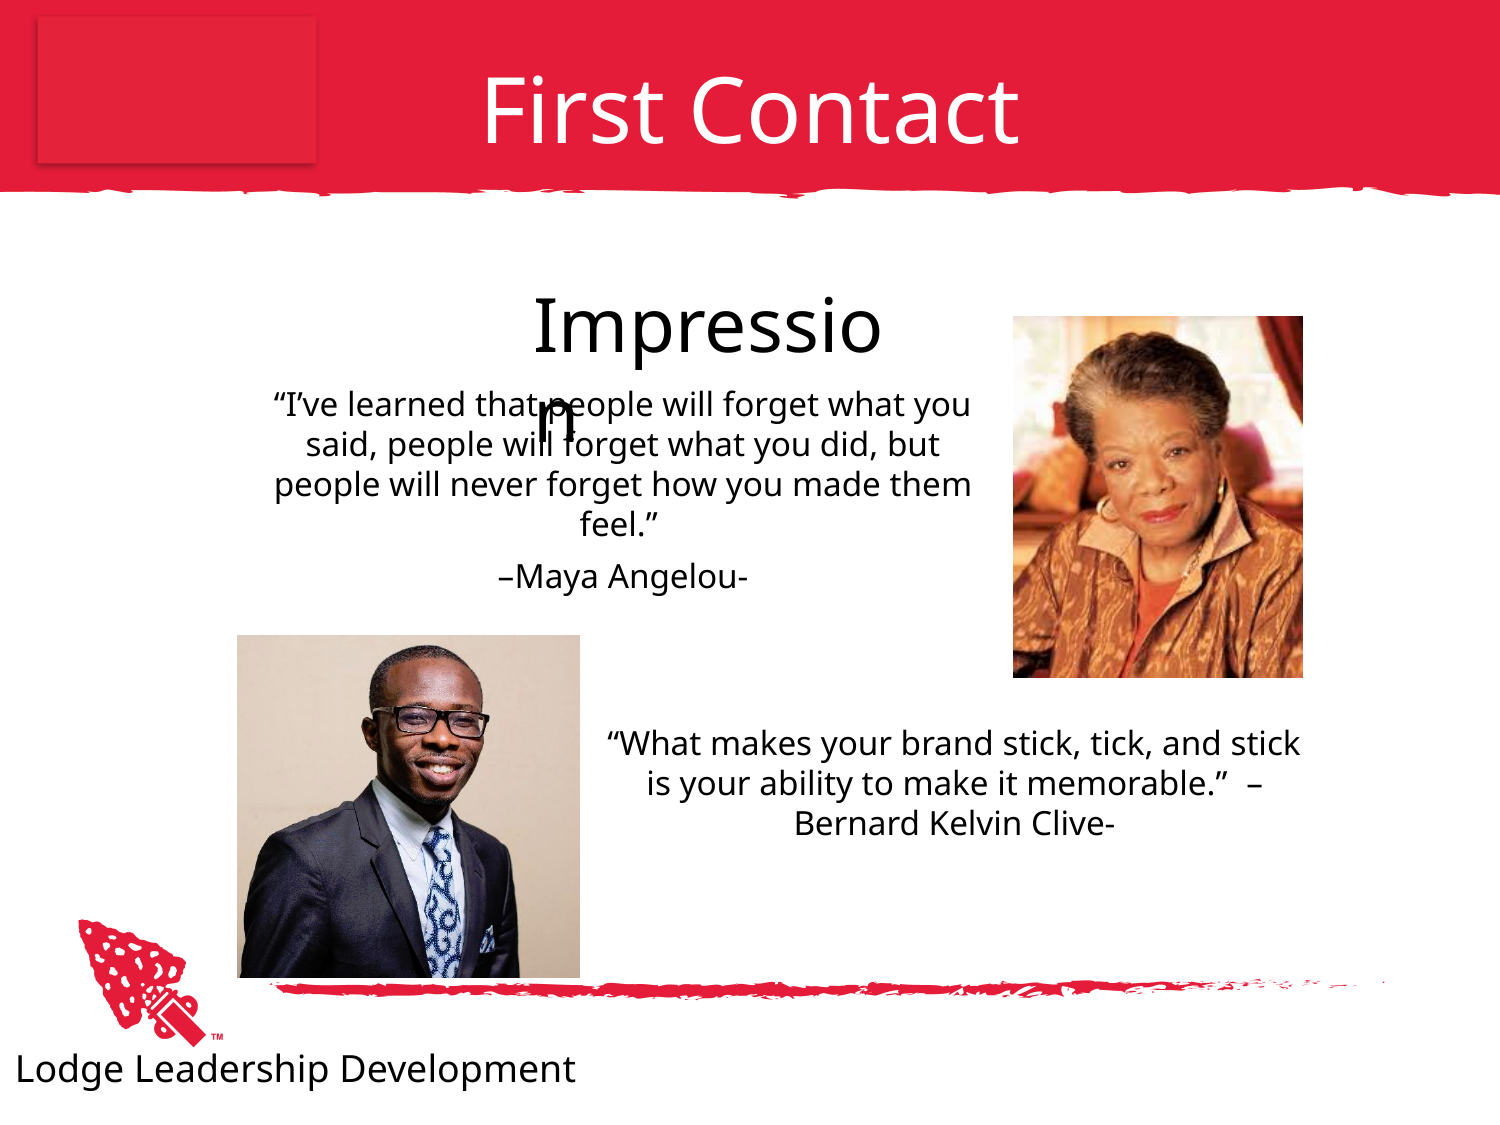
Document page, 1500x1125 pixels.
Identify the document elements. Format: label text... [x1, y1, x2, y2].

text_box “I’ve learned that people will forget what you said, people will forget what you did, but people will never forget how you made them feel.” –Maya Angelou- [248, 375, 999, 631]
title First Contact [75, 45, 1425, 168]
text_box “What makes your brand stick, tick, and stick is your ability to make it memorable.” –Bernard Kelvin Clive- [584, 714, 1330, 867]
text_box Lodge Leadership Development [0, 1037, 1500, 1125]
text_box Impression [518, 269, 935, 376]
picture [0, 0, 1500, 1037]
